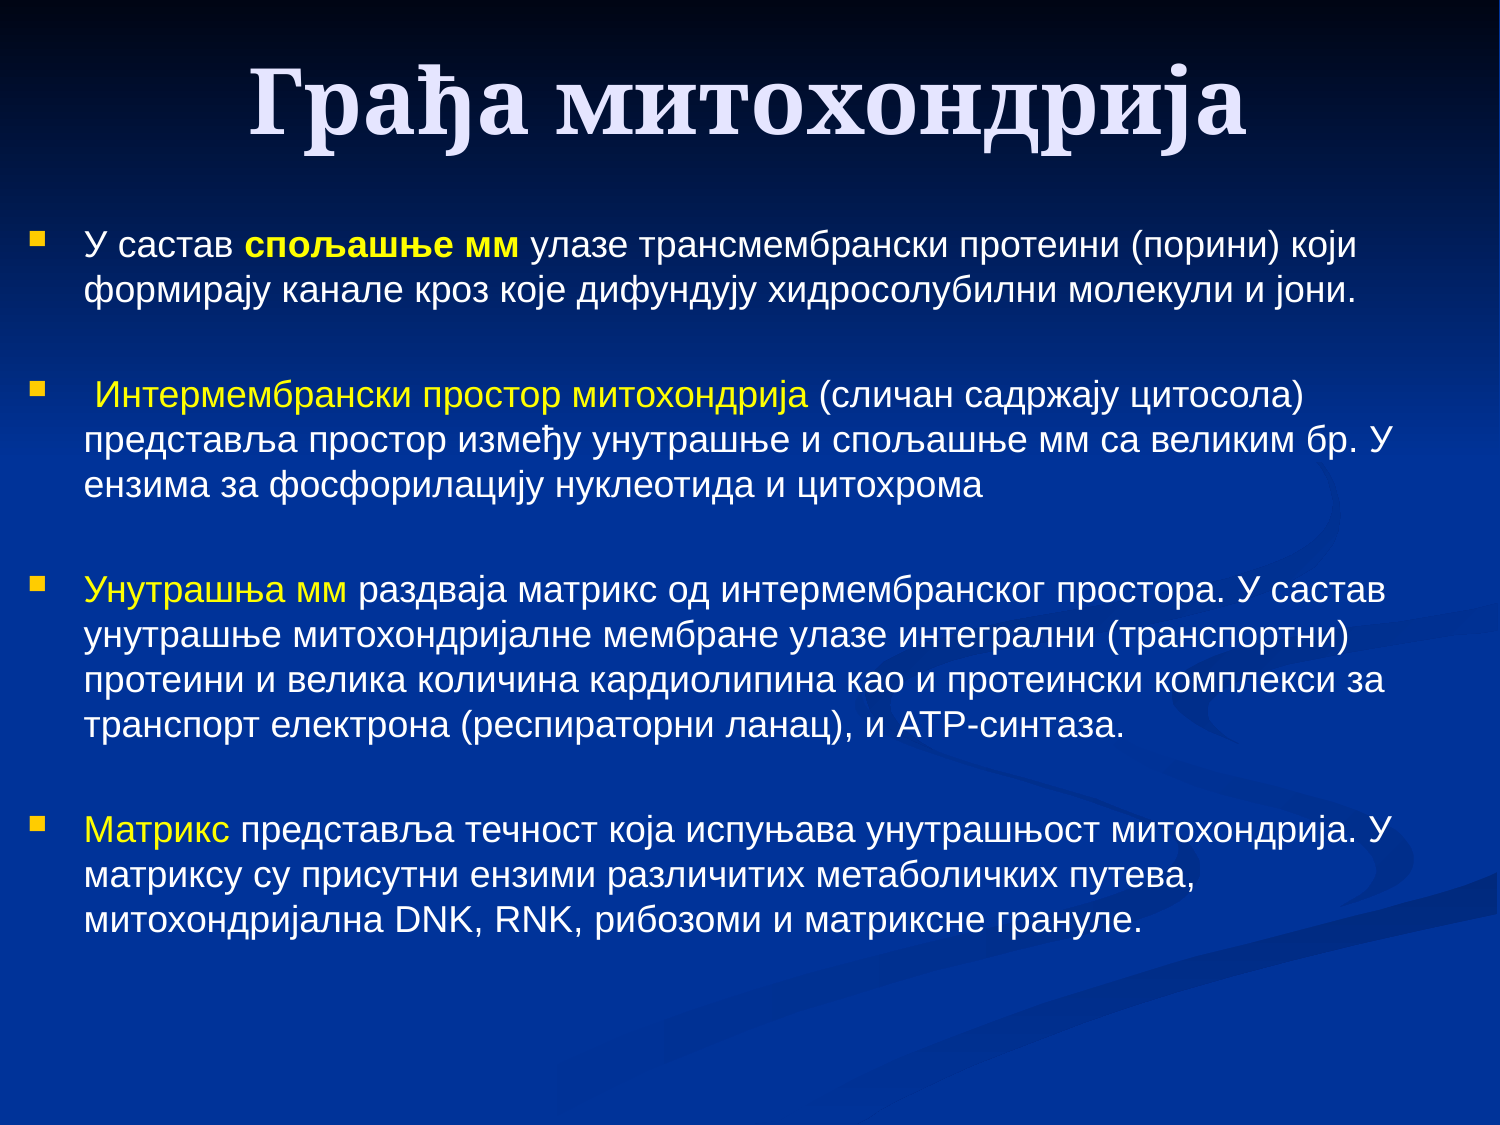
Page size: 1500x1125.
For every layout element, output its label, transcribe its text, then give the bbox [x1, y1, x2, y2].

list У састав спољашње мм улазе трансмембрански протеини (порини) који формирају канале кроз које дифундују хидросолубилни молекули и јони. Интермембрански простор митохондрија (сличан садржају цитосола) представља простор између унутрашње и спољашње мм са великим бр. У ензима за фосфорилацију нуклеотида и цитохрома Унутрашња мм раздваја матрикс од интермембранског простора. У састав унутрашње митохондријалне мембране улазе интегрални (транспортни) протеини и велика количина кардиолипина као и протеински комплекси за транспорт електрона (респираторни ланац), и ATP-синтаза. Матрикс представља течност која испуњава унутрашњост митохондрија. У матриксу су присутни ензими различитих метаболичких путева, митохондријална DNK, RNK, рибозоми и матриксне грануле. [12, 212, 1451, 1063]
title Грађа митохондрија [74, 3, 1426, 192]
